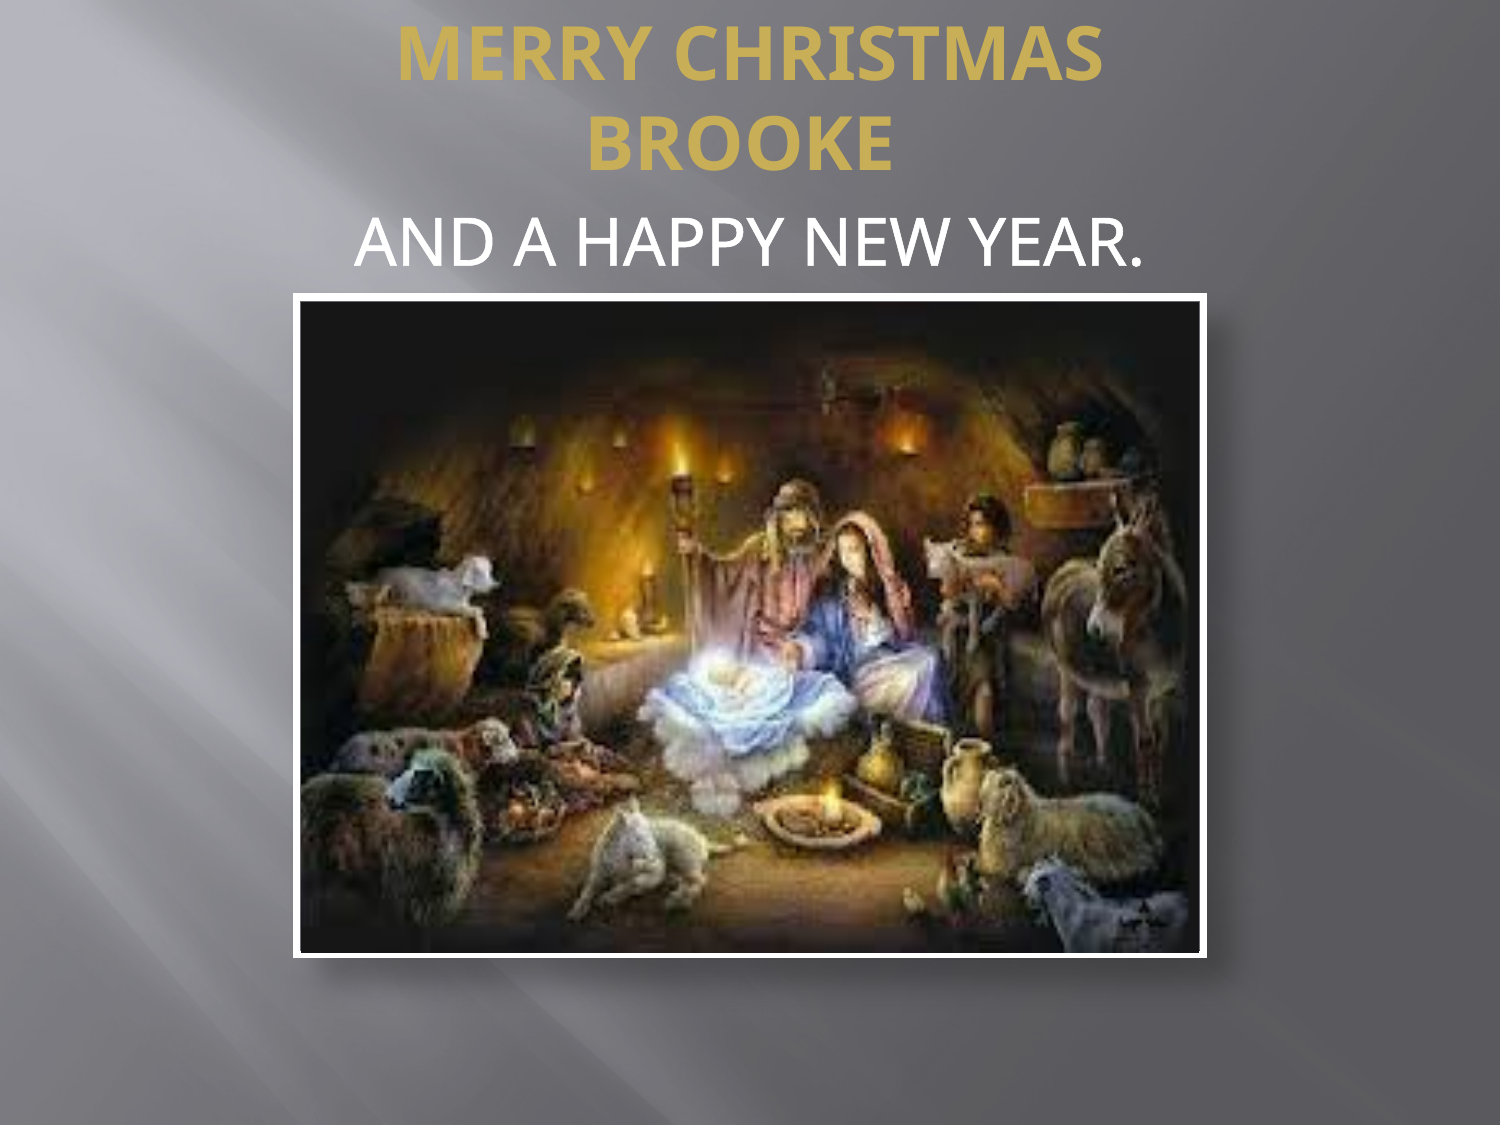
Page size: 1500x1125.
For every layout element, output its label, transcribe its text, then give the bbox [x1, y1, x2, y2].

list AND A HAPPY NEW YEAR. [300, 191, 1200, 279]
title MERRY CHRISTMAS BROOKE [300, 99, 1200, 186]
picture [299, 300, 1201, 953]
